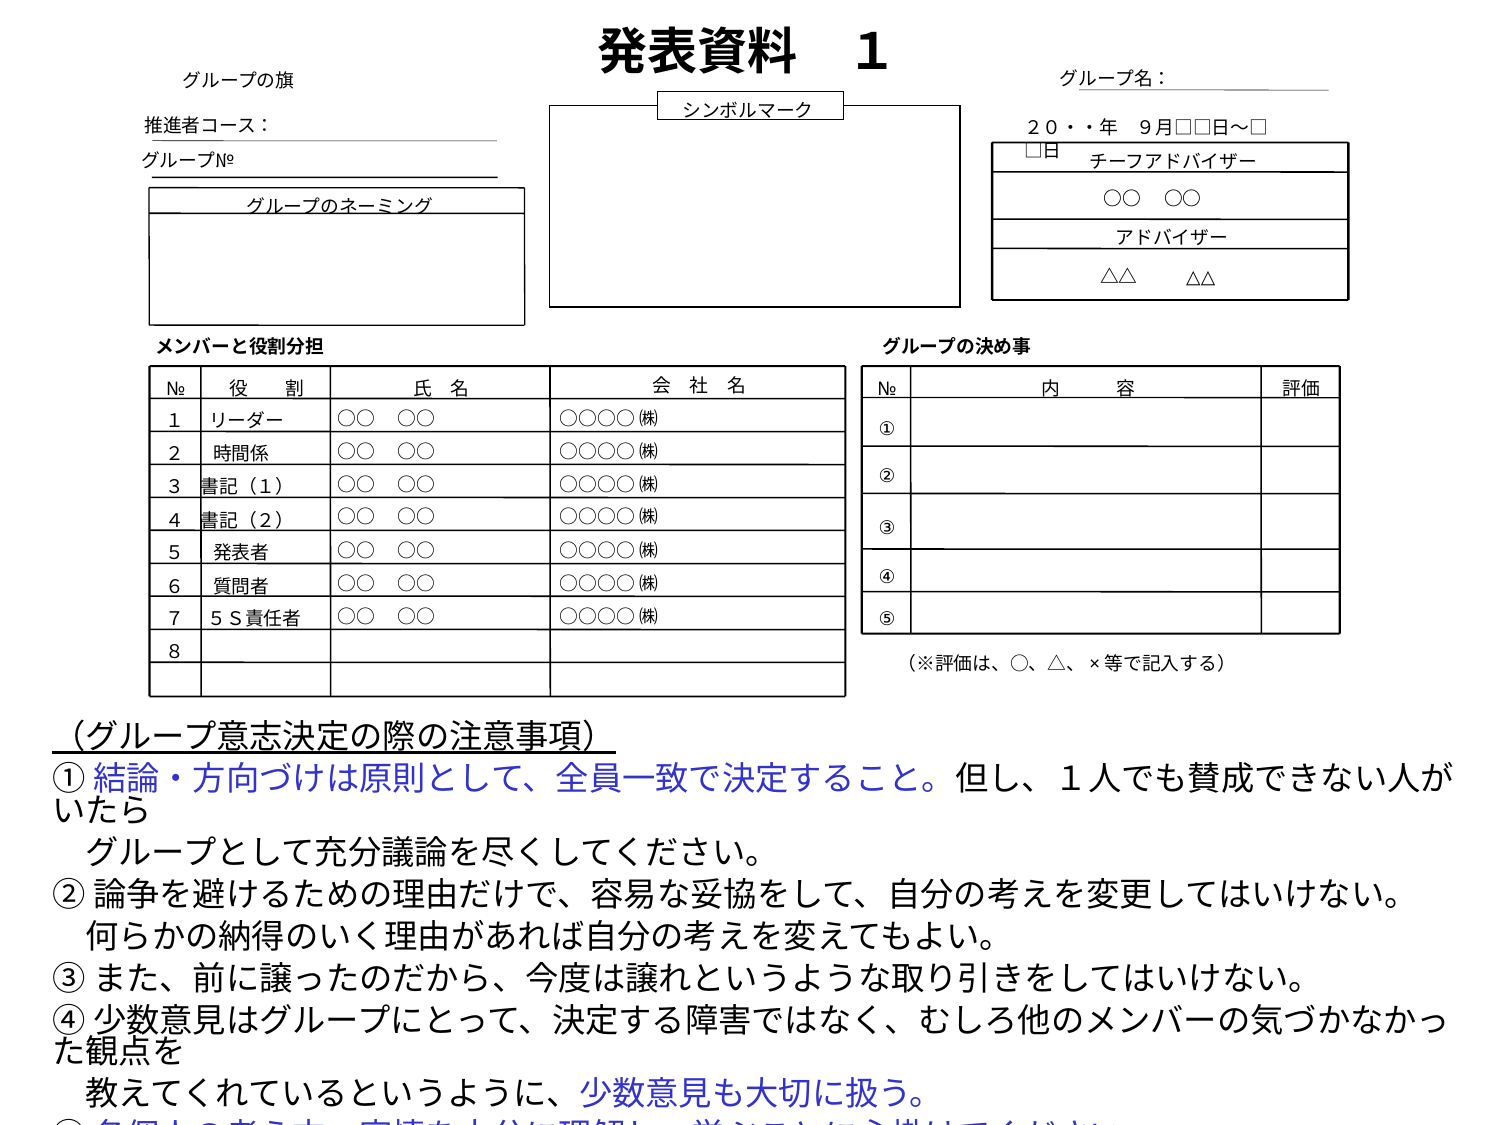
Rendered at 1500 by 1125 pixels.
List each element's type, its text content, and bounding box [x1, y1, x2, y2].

text_box 発表資料 １ [287, 12, 913, 35]
text_box （グループ意志決定の際の注意事項） ①結論・方向づけは原則として、全員一致で決定すること。但し、１人でも賛成できない人がいたら グループとして充分議論を尽くしてください。 ②論争を避けるための理由だけで、容易な妥協をして、自分の考えを変更してはいけない。 何らかの納得のいく理由があれば自分の考えを変えてもよい。 ③また、前に譲ったのだから、今度は譲れというような取り引きをしてはいけない。 ④少数意見はグループにとって、決定する障害ではなく、むしろ他のメンバーの気づかなかった観点を 教えてくれているというように、少数意見も大切に扱う。 ⑤各個人の考え方、実情を十分に理解し、学ぶことに心掛けてください。 [37, 715, 1475, 1125]
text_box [99, 37, 1376, 713]
